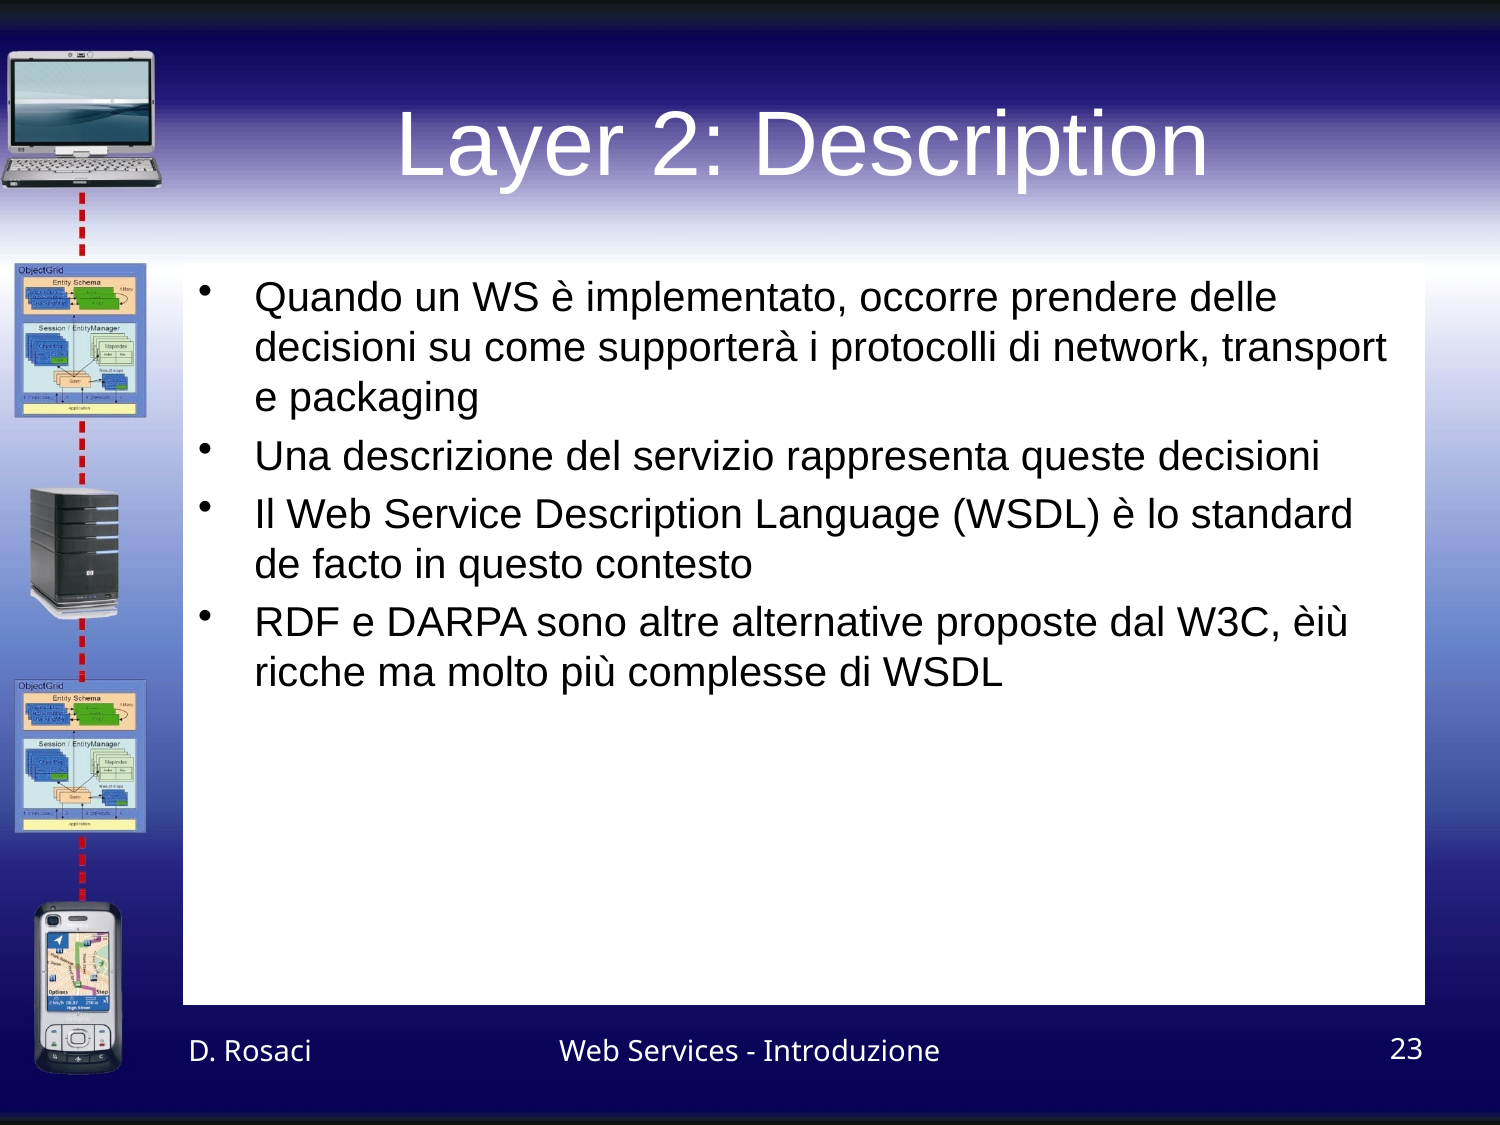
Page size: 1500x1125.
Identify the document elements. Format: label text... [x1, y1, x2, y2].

slide_number D. Rosaci [74, 1024, 426, 1103]
picture [0, 0, 1500, 1125]
title Layer 2: Description [182, 44, 1426, 233]
list Quando un WS è implementato, occorre prendere delle decisioni su come supporterà i protocolli di network, transport e packaging Una descrizione del servizio rappresenta queste decisioni Il Web Service Description Language (WSDL) è lo standard de facto in questo contesto RDF e DARPA sono altre alternative proposte dal W3C, èiù ricche ma molto più complesse di WSDL [182, 262, 1426, 1006]
footer Web Services - Introduzione [512, 1024, 988, 1103]
